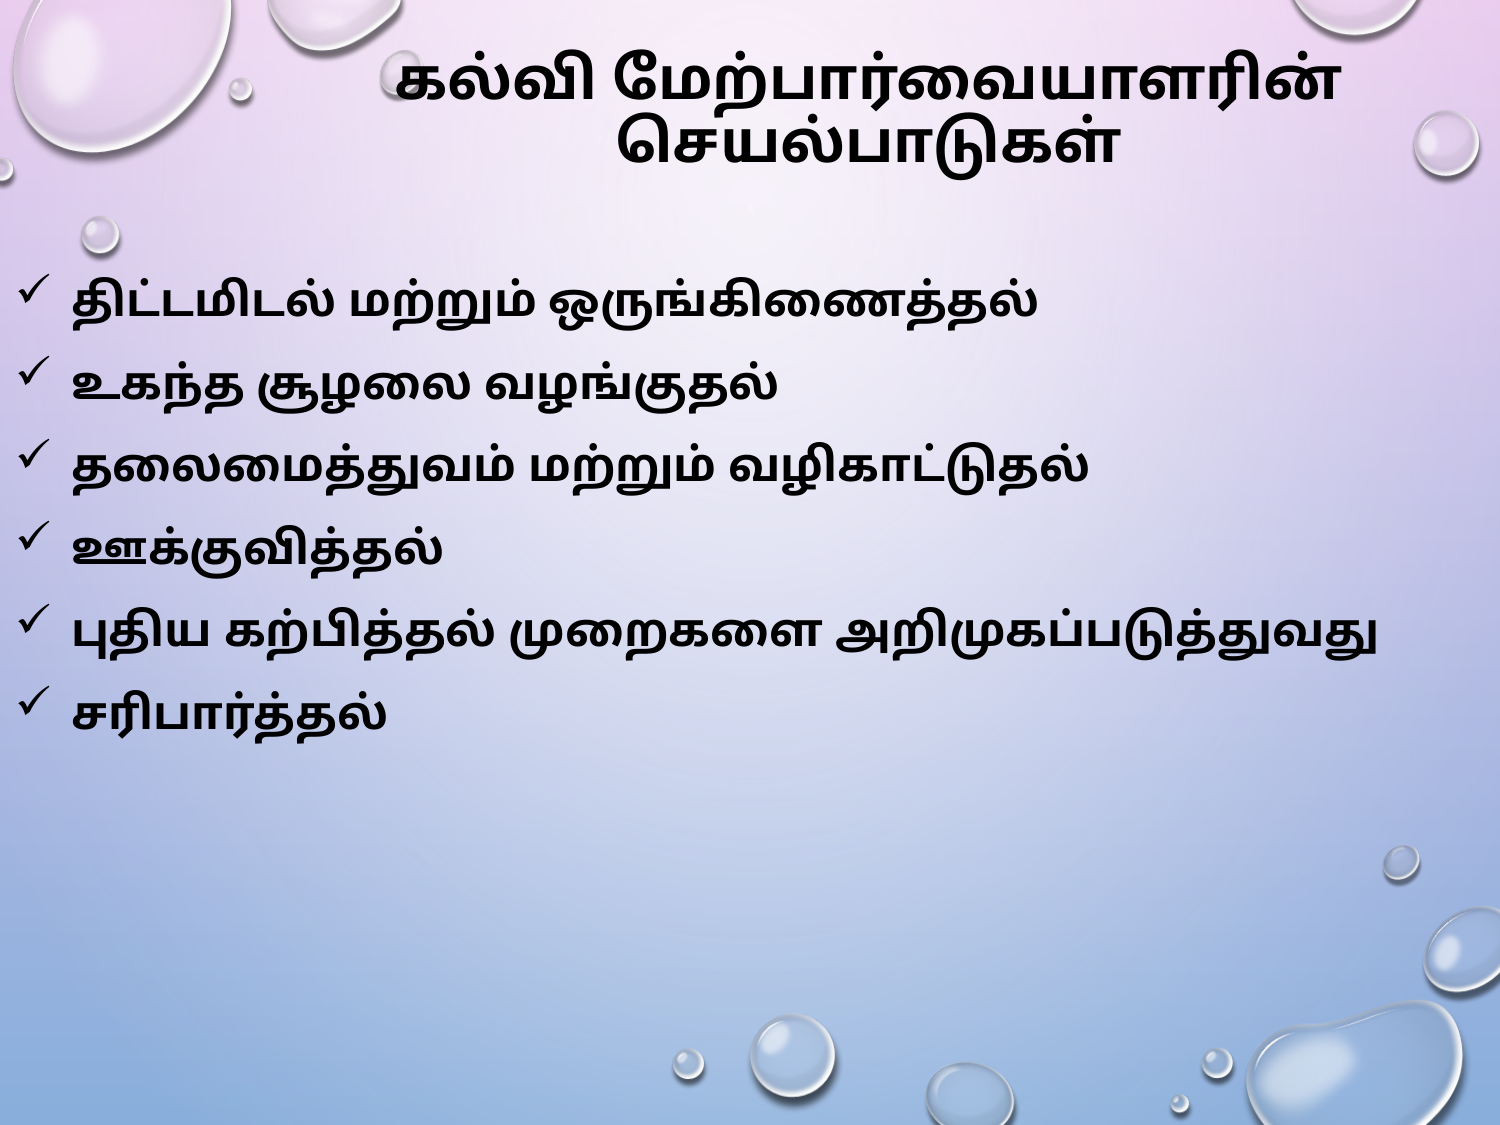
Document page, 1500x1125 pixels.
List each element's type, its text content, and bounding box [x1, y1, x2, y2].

picture [0, 0, 1500, 236]
text_box திட்டமிடல் மற்றும் ஒருங்கிணைத்தல் உகந்த சூழலை வழங்குதல் தலைமைத்துவம் மற்றும் வழிகாட்டுதல் ஊக்குவித்தல் புதிய கற்பித்தல் முறைகளை அறிமுகப்படுத்துவது சரிபார்த்தல் [0, 236, 1500, 829]
picture [0, 829, 1500, 1125]
title கல்வி மேற்பார்வையாளரின் செயல்பாடுகள் [237, 0, 1500, 225]
